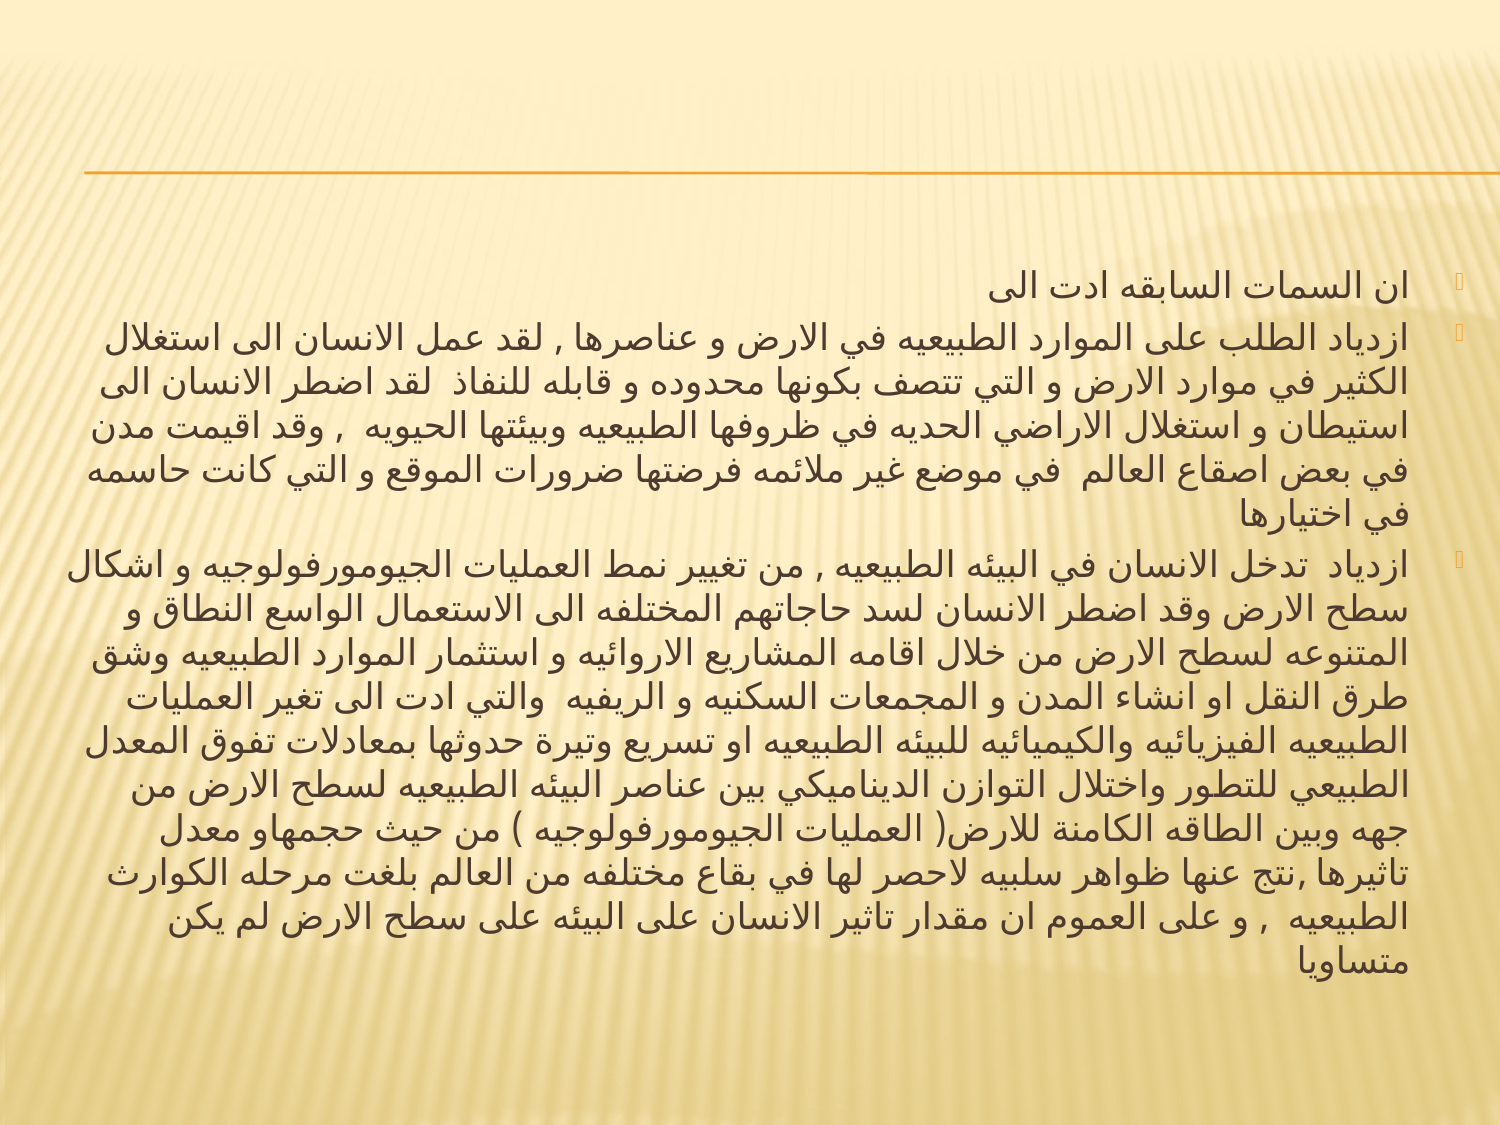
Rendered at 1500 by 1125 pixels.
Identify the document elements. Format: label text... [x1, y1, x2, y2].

list ان السمات السابقه ادت الى ازدياد الطلب على الموارد الطبيعيه في الارض و عناصرها , لقد عمل الانسان الى استغلال الكثير في موارد الارض و التي تتصف بكونها محدوده و قابله للنفاذ لقد اضطر الانسان الى استيطان و استغلال الاراضي الحديه في ظروفها الطبيعيه وبيئتها الحيويه , وقد اقيمت مدن في بعض اصقاع العالم في موضع غير ملائمه فرضتها ضرورات الموقع و التي كانت حاسمه في اختيارها ازدياد تدخل الانسان في البيئه الطبيعيه , من تغيير نمط العمليات الجيومورفولوجيه و اشكال سطح الارض وقد اضطر الانسان لسد حاجاتهم المختلفه الى الاستعمال الواسع النطاق و المتنوعه لسطح الارض من خلال اقامه المشاريع الاروائيه و استثمار الموارد الطبيعيه وشق طرق النقل او انشاء المدن و المجمعات السكنيه و الريفيه والتي ادت الى تغير العمليات الطبيعيه الفيزيائيه والكيميائيه للبيئه الطبيعيه او تسريع وتيرة حدوثها بمعادلات تفوق المعدل الطبيعي للتطور واختلال التوازن الديناميكي بين عناصر البيئه الطبيعيه لسطح الارض من جهه وبين الطاقه الكامنة للارض( العمليات الجيومورفولوجيه ) من حيث حجمهاو معدل تاثيرها ,نتج عنها ظواهر سلبيه لاحصر لها في بقاع مختلفه من العالم بلغت مرحله الكوارث الطبيعيه , و على العموم ان مقدار تاثير الانسان على البيئه على سطح الارض لم يكن متساويا [50, 254, 1475, 998]
